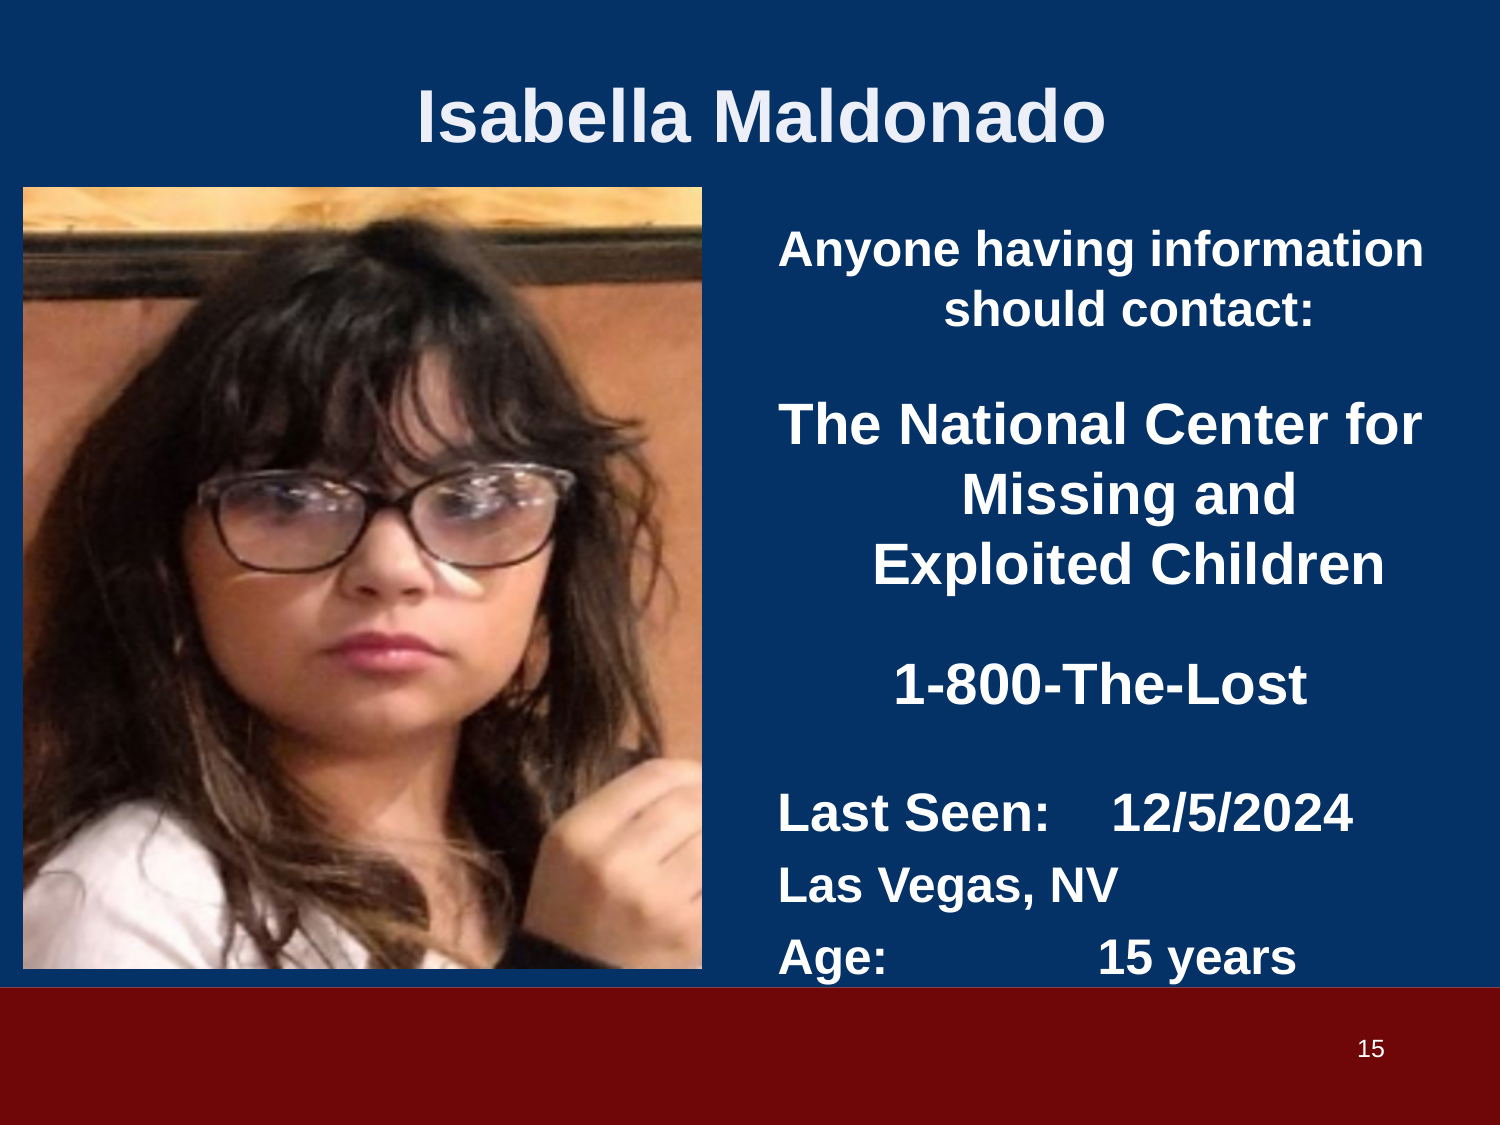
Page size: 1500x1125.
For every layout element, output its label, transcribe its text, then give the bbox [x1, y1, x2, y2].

picture [23, 187, 702, 969]
title Isabella Maldonado [125, 37, 1400, 188]
slide_number 15 [1087, 1025, 1400, 1100]
list Anyone having information should contact: The National Center for Missing and Exploited Children 1-800-The-Lost Last Seen: 12/5/2024 Las Vegas, NV Age: 15 years [762, 208, 1441, 990]
